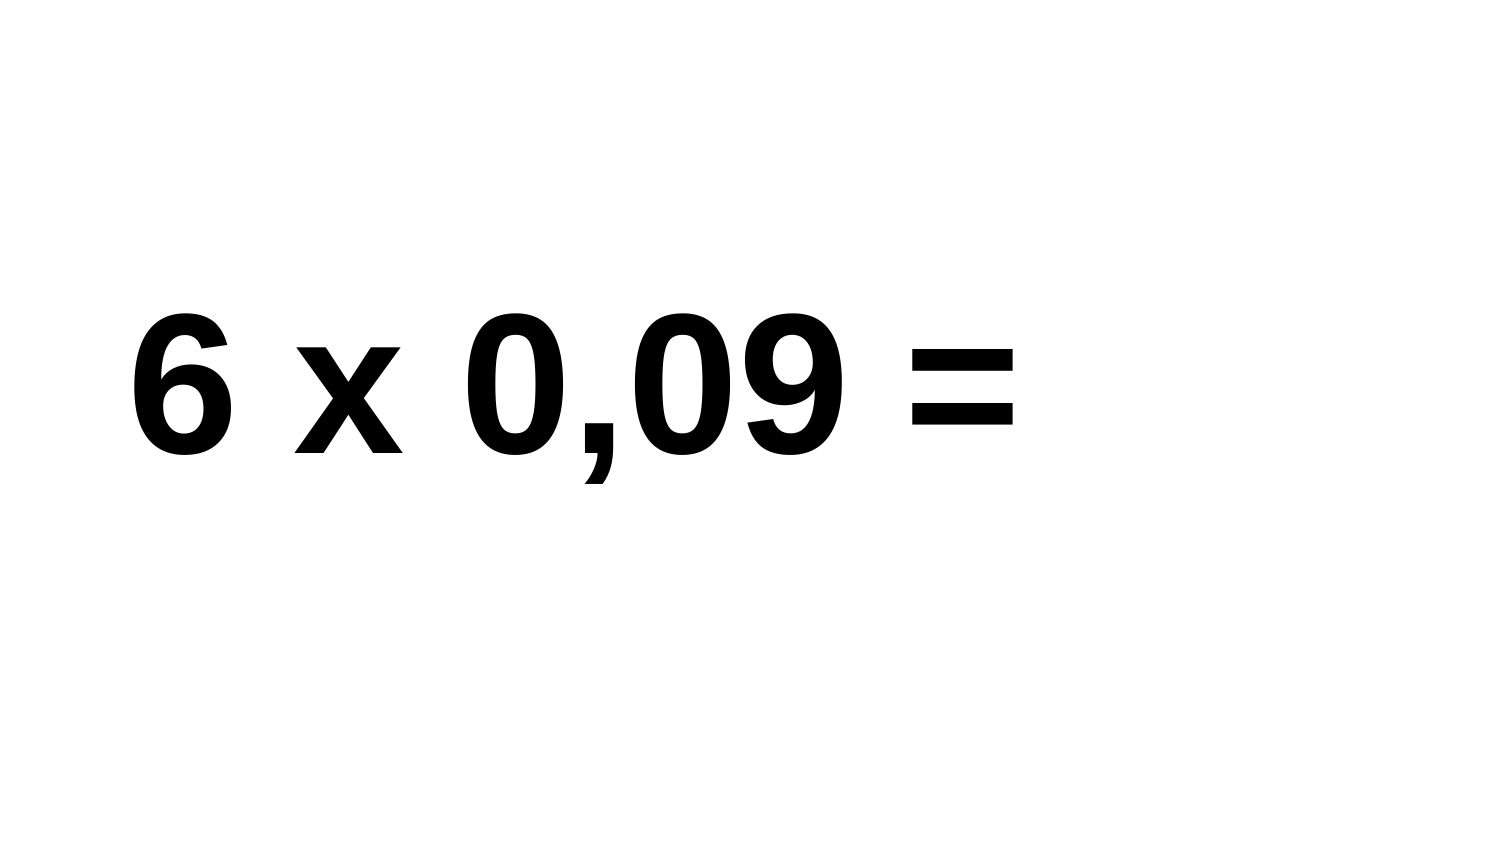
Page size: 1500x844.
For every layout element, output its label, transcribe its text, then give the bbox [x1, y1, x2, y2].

text_box 6 x 0,09 = [112, 318, 1388, 509]
